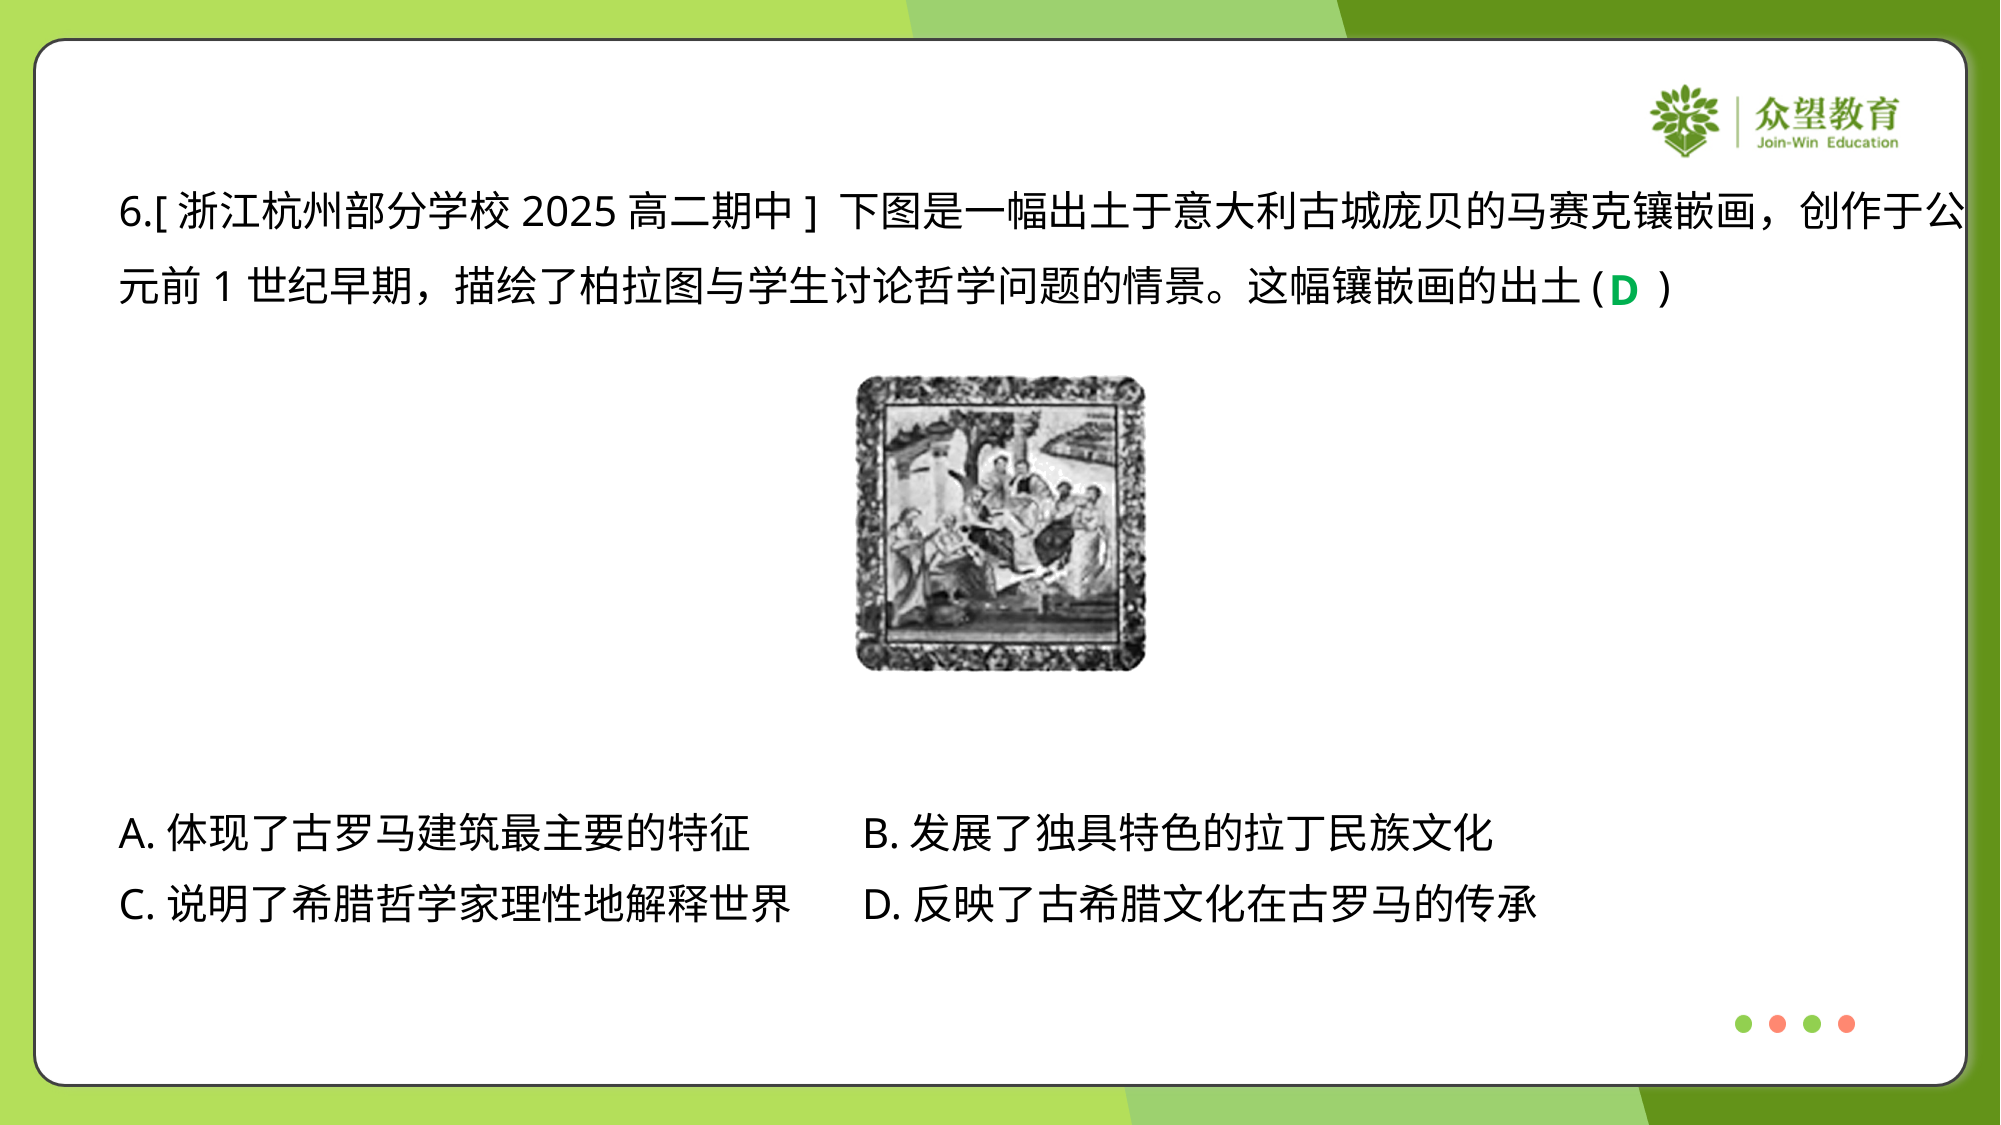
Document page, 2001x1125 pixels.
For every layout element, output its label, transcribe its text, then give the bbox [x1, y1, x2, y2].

text_box D [1592, 242, 1656, 307]
text_box 6.[浙江杭州部分学校2025高二期中] 下图是一幅出土于意大利古城庞贝的马赛克镶嵌画，创作于公 元前1世纪早期，描绘了柏拉图与学生讨论哲学问题的情景。这幅镶嵌画的出土( ) [118, 159, 1571, 373]
text_box A.体现了古罗马建筑最主要的特征 B.发展了独具特色的拉丁民族文化 C.说明了希腊哲学家理性地解释世界 D.反映了古希腊文化在古罗马的传承 [118, 781, 1571, 920]
picture [0, 0, 2000, 1125]
